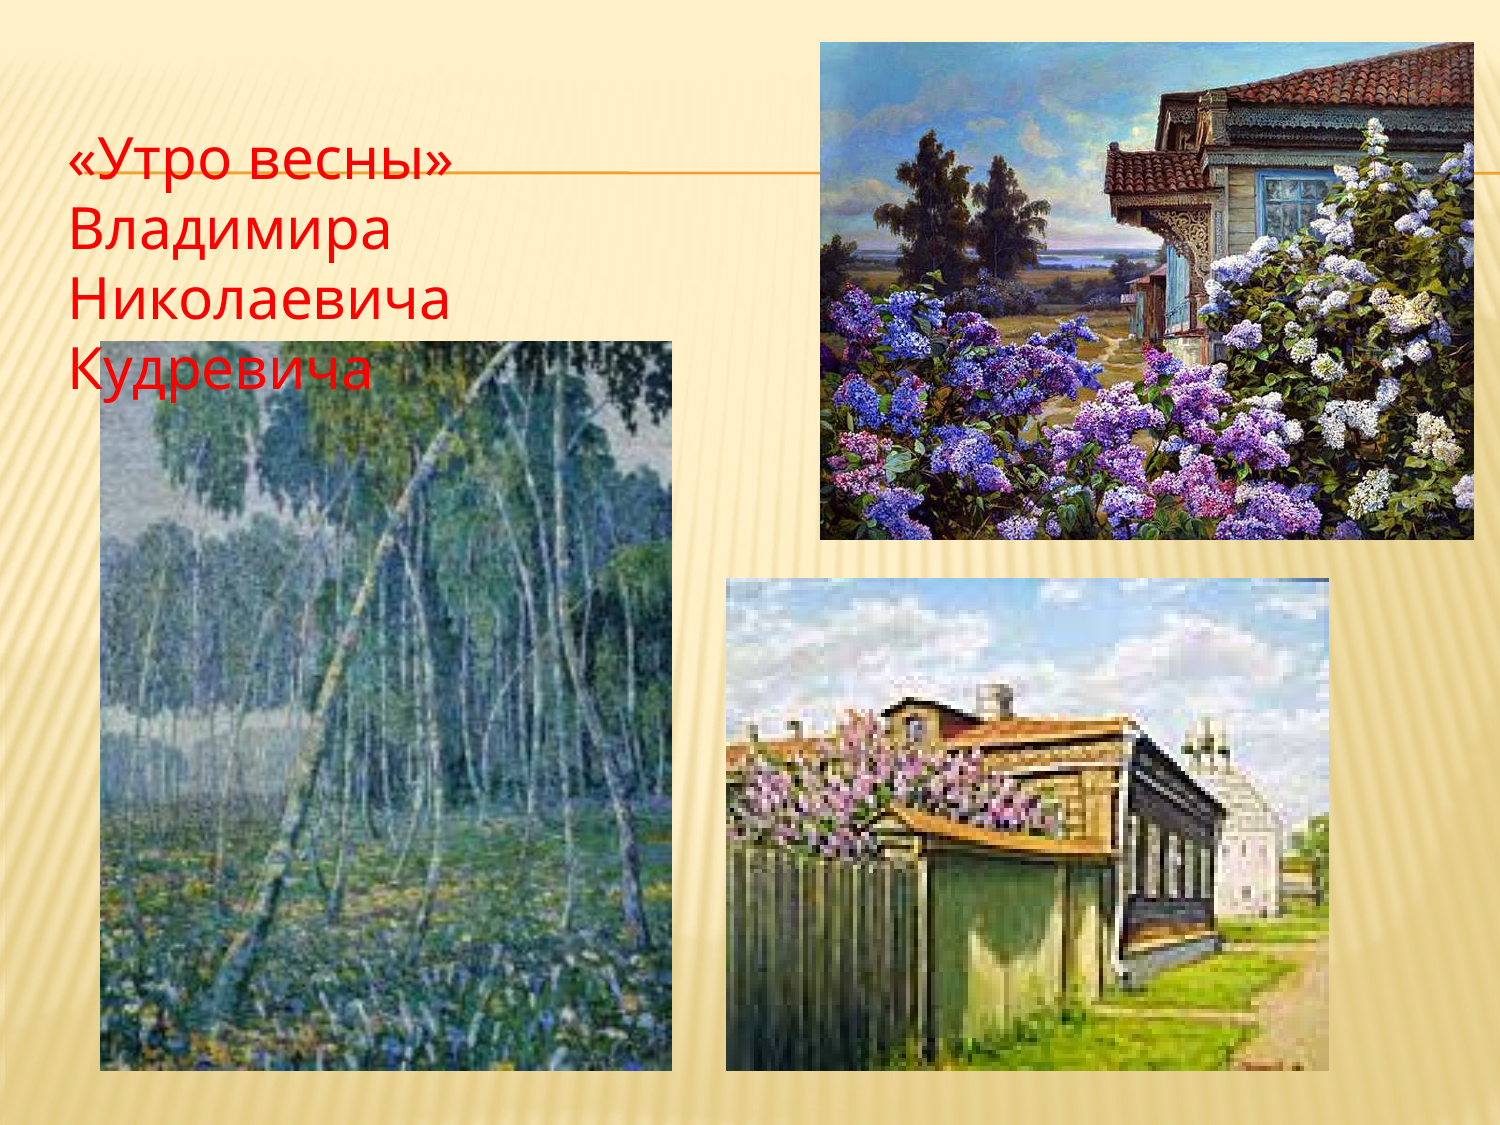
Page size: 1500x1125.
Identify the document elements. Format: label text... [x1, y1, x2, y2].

picture [820, 42, 1474, 541]
picture [726, 578, 1330, 1071]
picture [99, 341, 672, 1071]
text_box «Утро весны» Владимира Николаевича Кудревича [53, 113, 703, 409]
